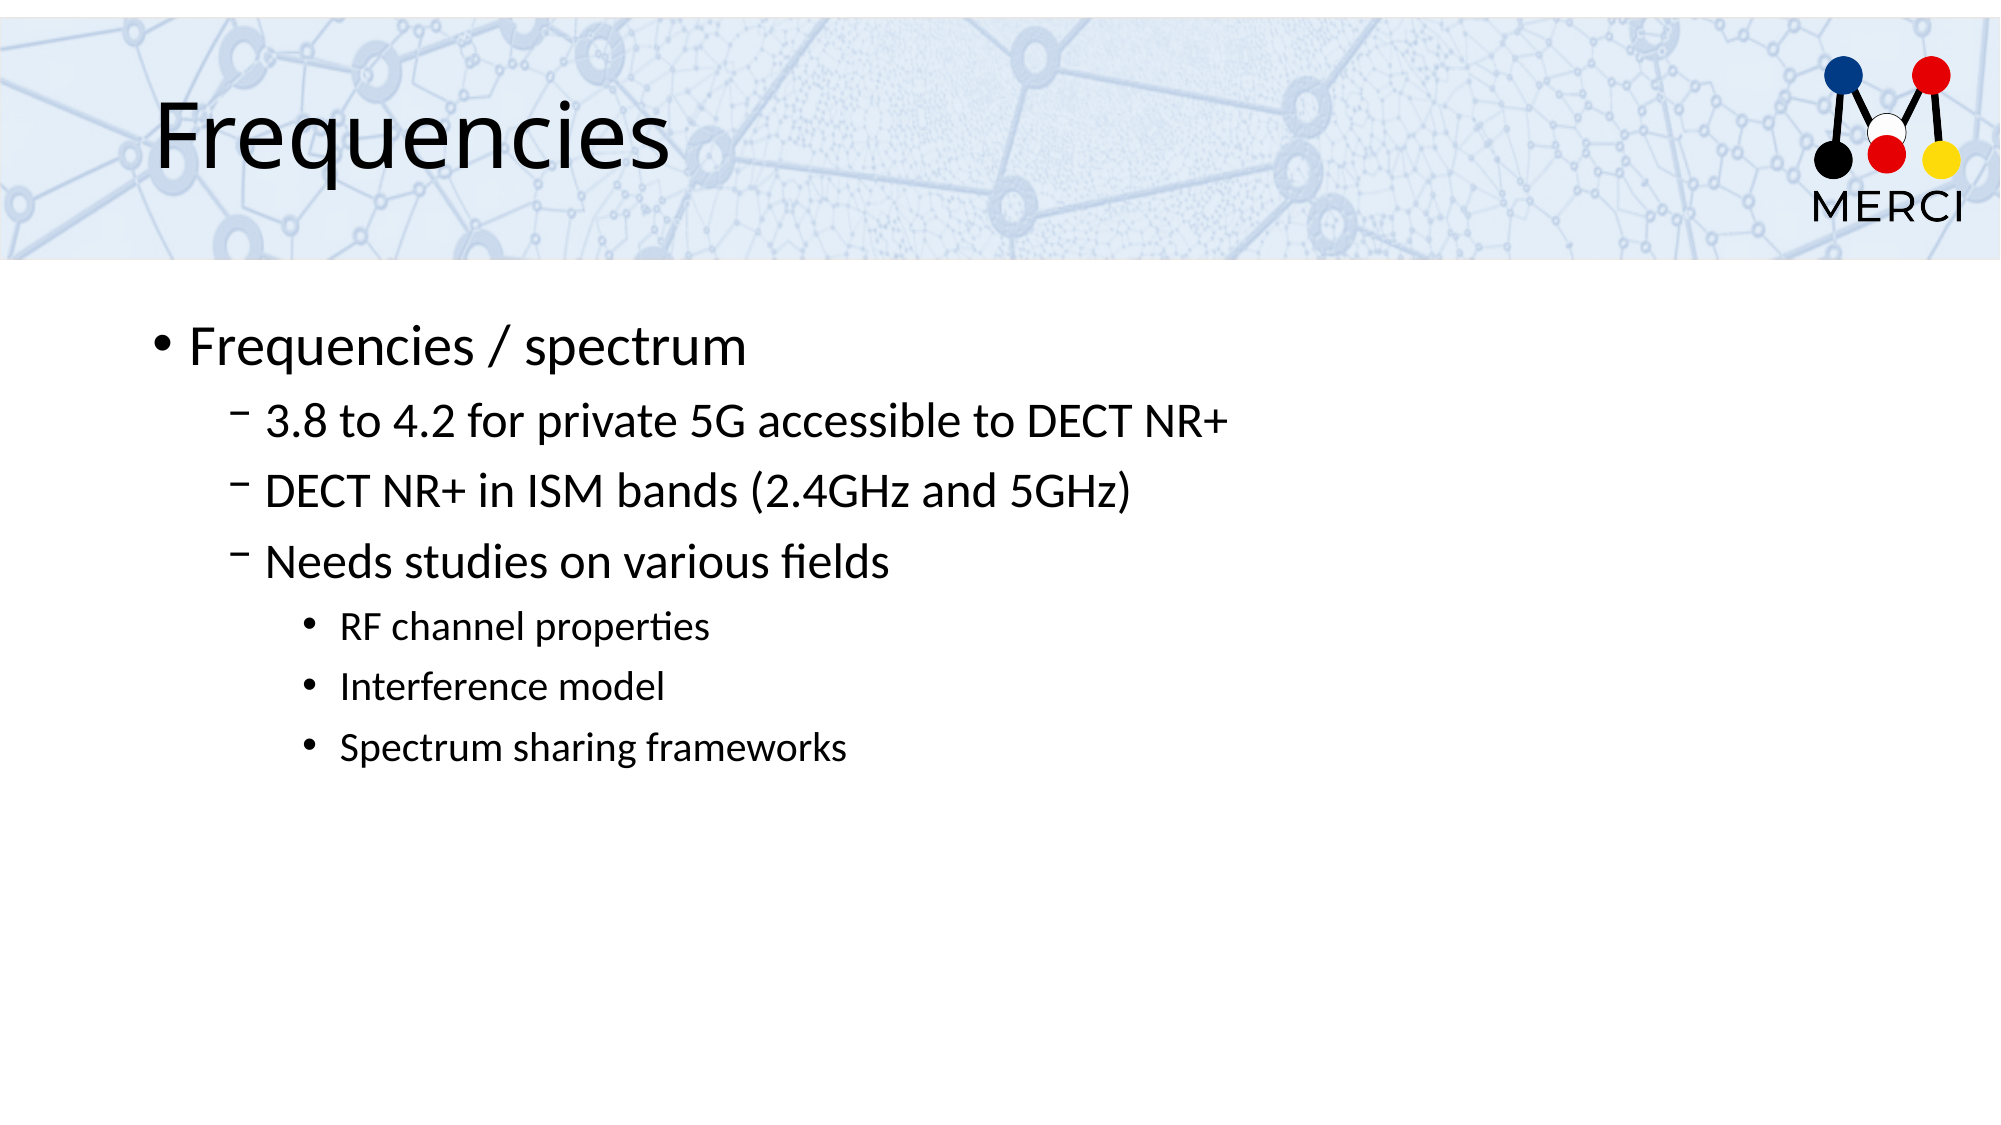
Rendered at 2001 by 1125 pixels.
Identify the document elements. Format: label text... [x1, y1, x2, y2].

picture [1863, 56, 1961, 222]
title Frequencies [137, 29, 1863, 248]
list Frequencies / spectrum 3.8 to 4.2 for private 5G accessible to DECT NR+ DECT NR+ in ISM bands (2.4GHz and 5GHz) Needs studies on various fields RF channel properties Interference model Spectrum sharing frameworks [137, 299, 1863, 1014]
